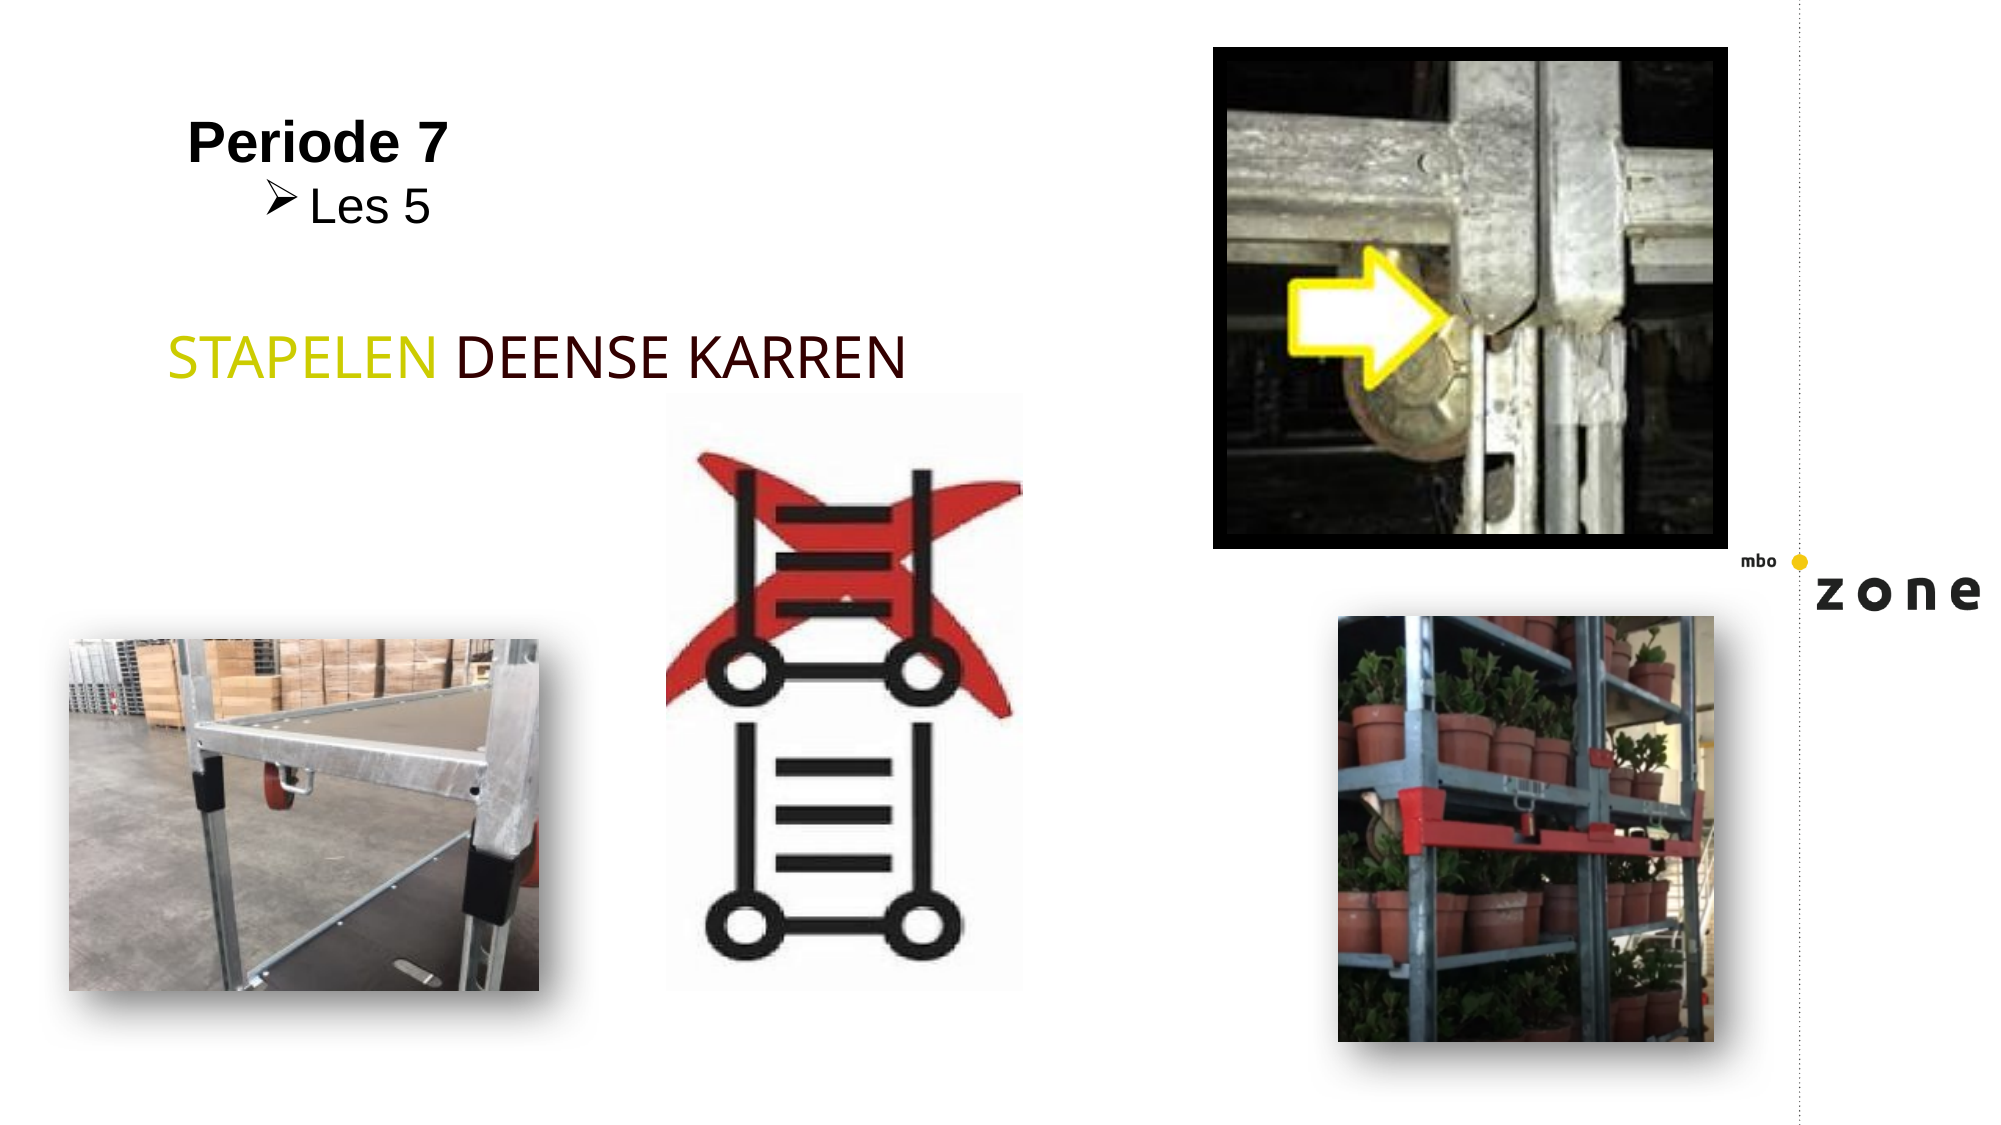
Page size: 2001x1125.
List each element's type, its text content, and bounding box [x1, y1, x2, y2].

text_box STAPELEN DEENSE KARREN [98, 312, 978, 398]
text_box Periode 7 Les 5 [172, 96, 498, 242]
picture [666, 393, 1023, 991]
picture [1227, 61, 1714, 535]
picture [69, 639, 539, 991]
picture [1338, 0, 2001, 1125]
